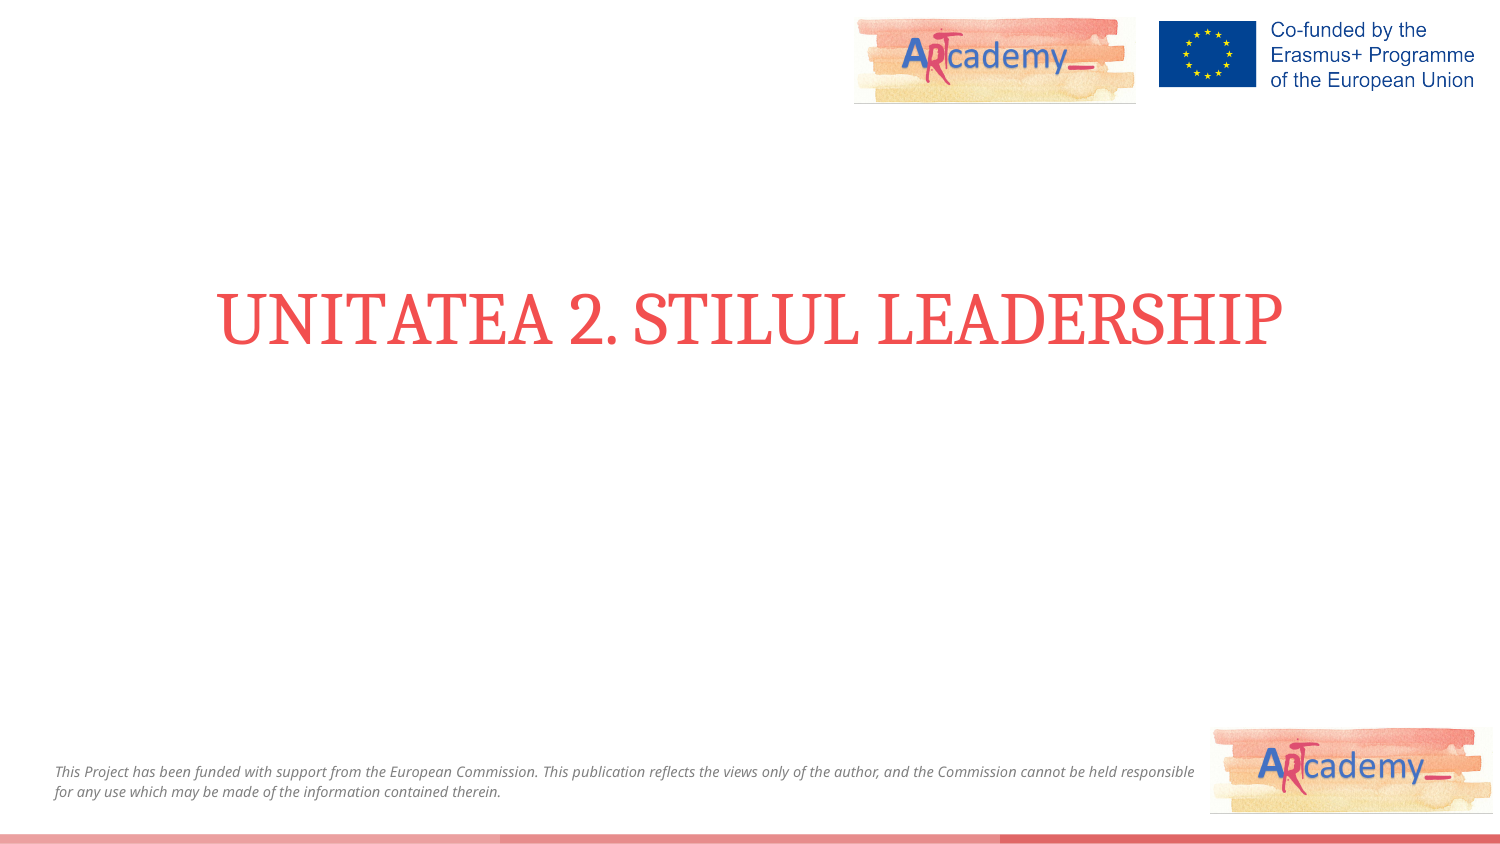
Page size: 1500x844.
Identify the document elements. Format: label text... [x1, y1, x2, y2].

picture [854, 0, 1137, 134]
text_box This Project has been funded with support from the European Commission. This publication reflects the views only of the author, and the Commission cannot be held responsible for any use which may be made of the information contained therein. [39, 754, 1205, 799]
picture [1158, 21, 1474, 91]
title UNITATEA 2. STILUL LEADERSHIP [164, 167, 1336, 375]
picture [1210, 709, 1493, 844]
